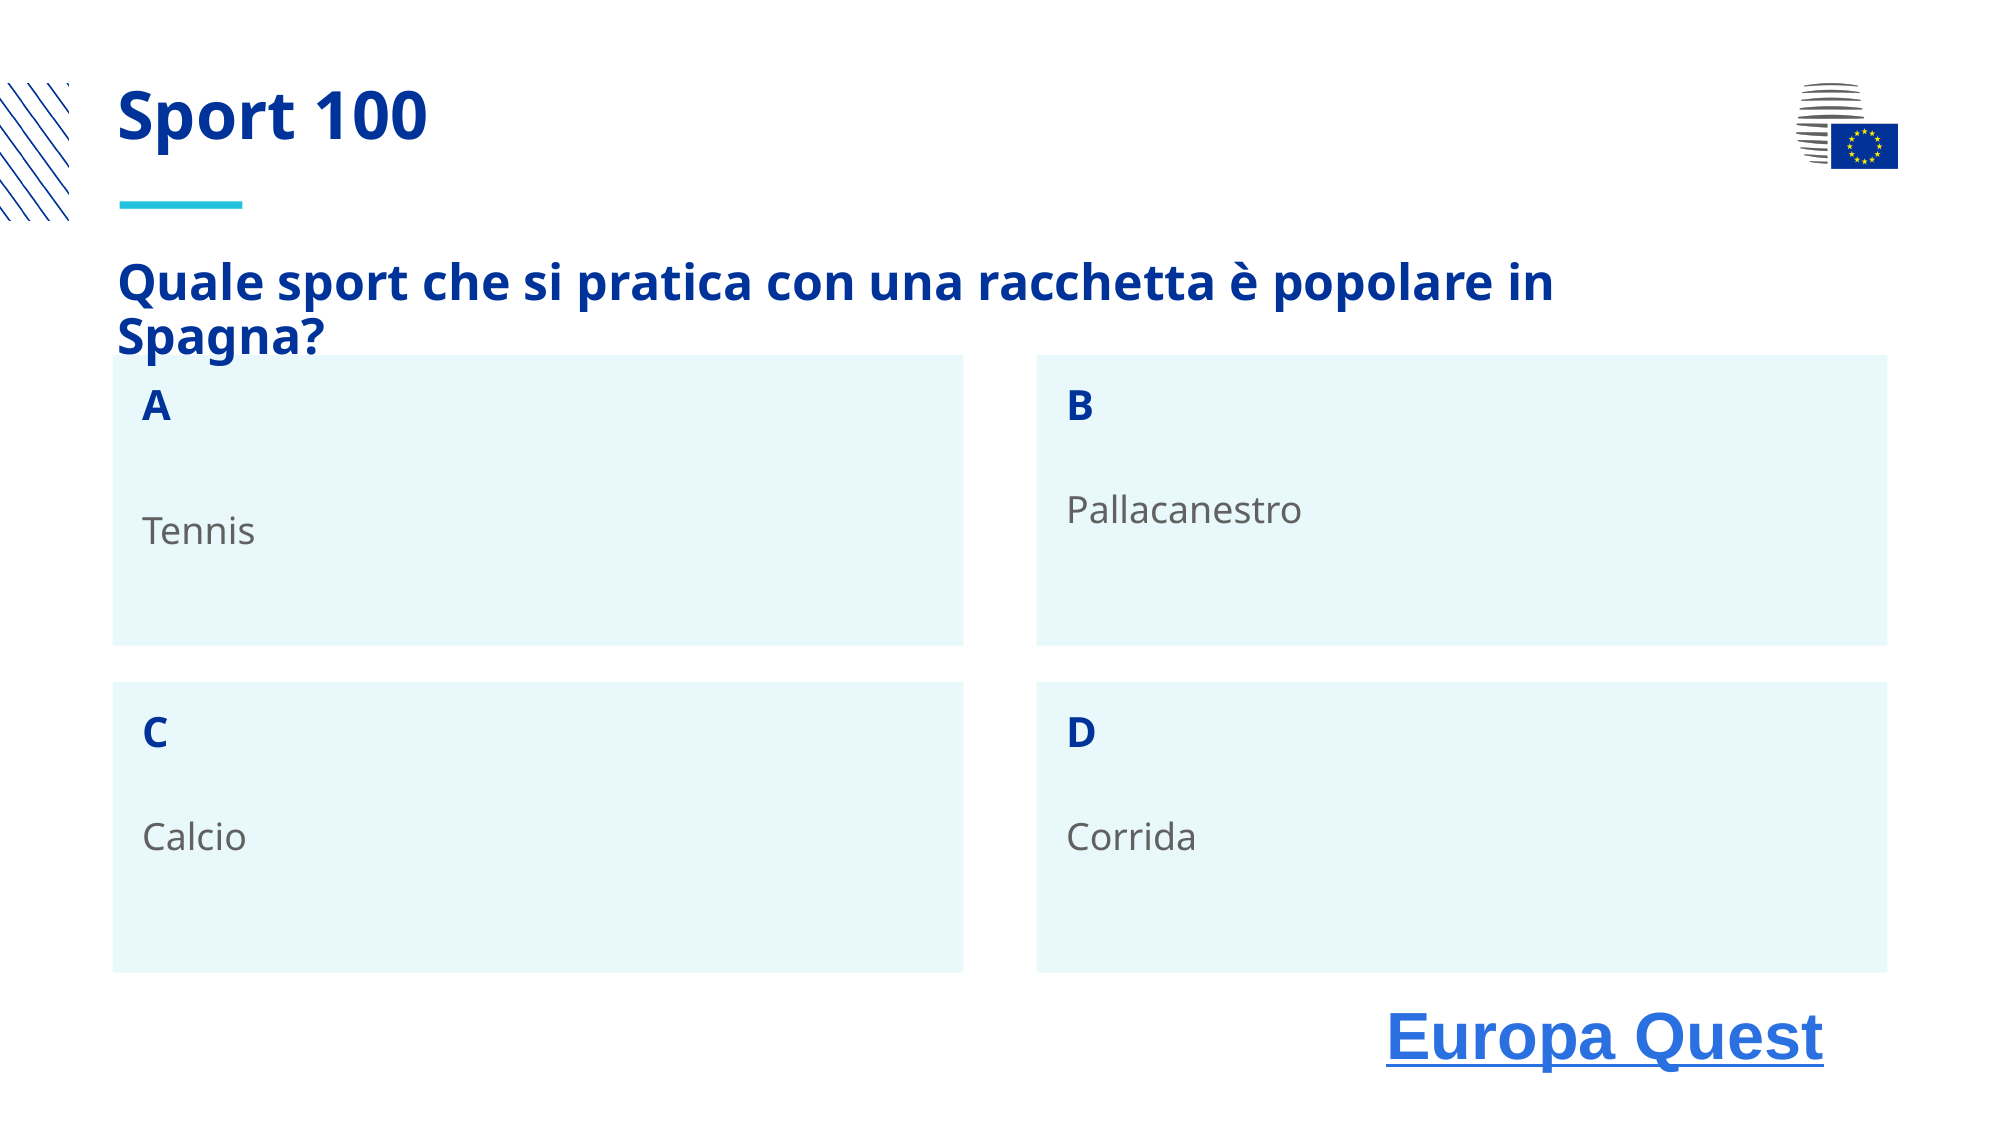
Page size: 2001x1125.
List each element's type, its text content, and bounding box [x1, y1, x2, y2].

picture [1796, 83, 1898, 169]
list C Calcio [112, 682, 964, 973]
list A Tennis [112, 355, 964, 646]
picture [0, 83, 69, 221]
text_box Europa Quest [1371, 985, 1847, 1097]
list B Pallacanestro [1036, 355, 1888, 646]
list Sport 100 ⸺ Quale sport che si pratica con una racchetta è popolare in Spagna? [102, 83, 1776, 325]
list D Corrida [1036, 682, 1888, 973]
